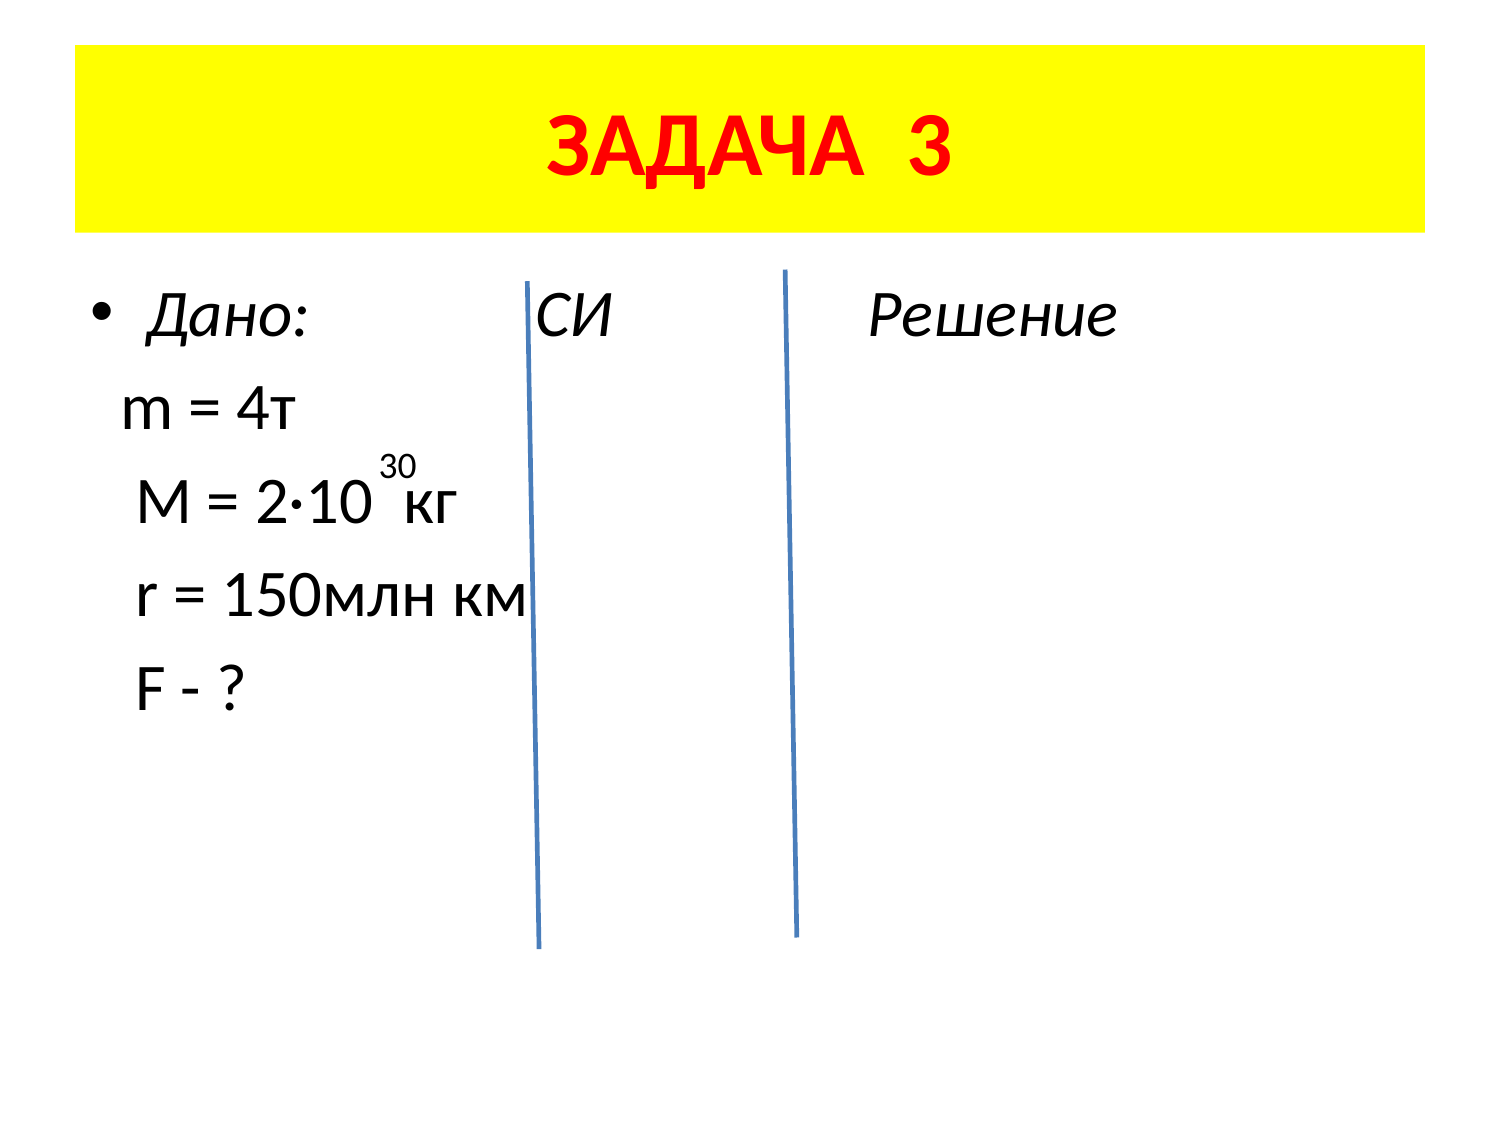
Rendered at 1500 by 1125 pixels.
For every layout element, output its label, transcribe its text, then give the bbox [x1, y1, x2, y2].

title ЗАДАЧА 3 [75, 45, 1425, 233]
text_box 30 [363, 433, 432, 494]
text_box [198, 609, 868, 622]
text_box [456, 597, 1126, 610]
list Дано: СИ Решение m = 4т M = 2·10 кг r = 150млн км F - ? [75, 262, 1425, 1005]
